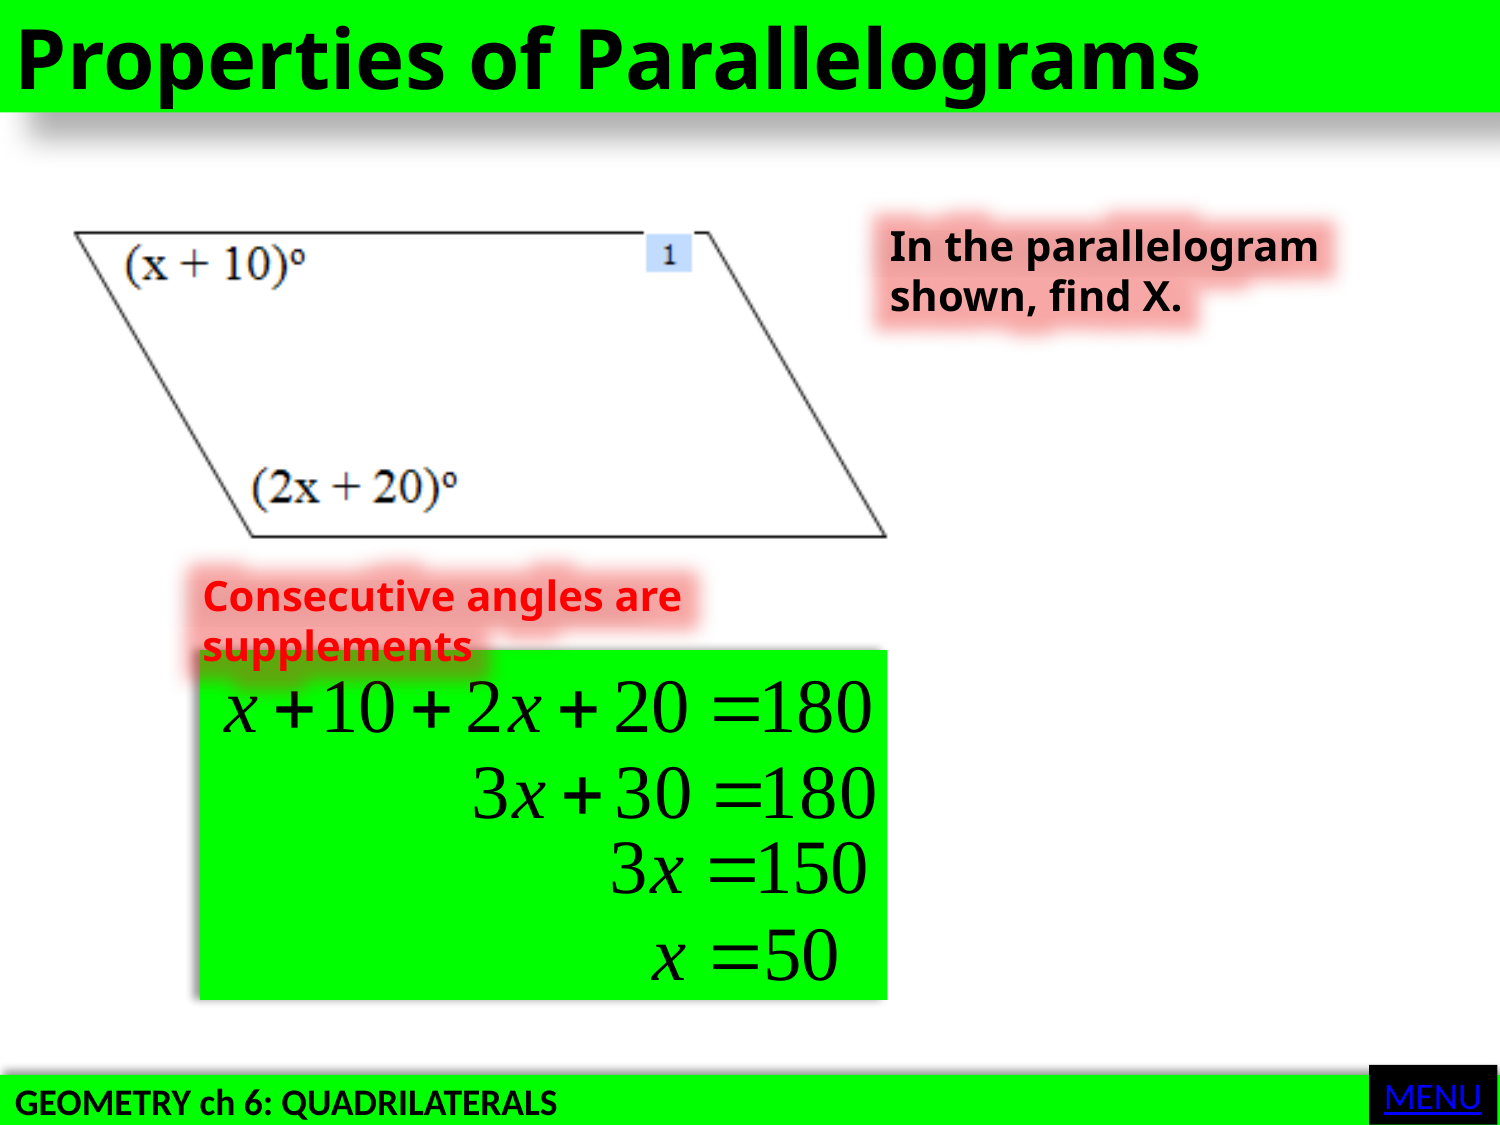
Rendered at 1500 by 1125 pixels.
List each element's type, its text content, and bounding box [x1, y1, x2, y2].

text_box Properties of Parallelograms [0, 0, 1500, 114]
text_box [462, 747, 886, 838]
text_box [208, 662, 888, 753]
text_box [859, 842, 889, 1002]
picture [62, 212, 957, 626]
text_box [198, 707, 632, 1002]
text_box In the parallelogram shown, find X. [957, 212, 1388, 328]
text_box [599, 822, 882, 913]
text_box Consecutive angles are supplements [187, 635, 938, 678]
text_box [637, 910, 856, 1001]
text_box MENU [1369, 1064, 1498, 1125]
text_box GEOMETRY ch 6: QUADRILATERALS [0, 1073, 1369, 1125]
